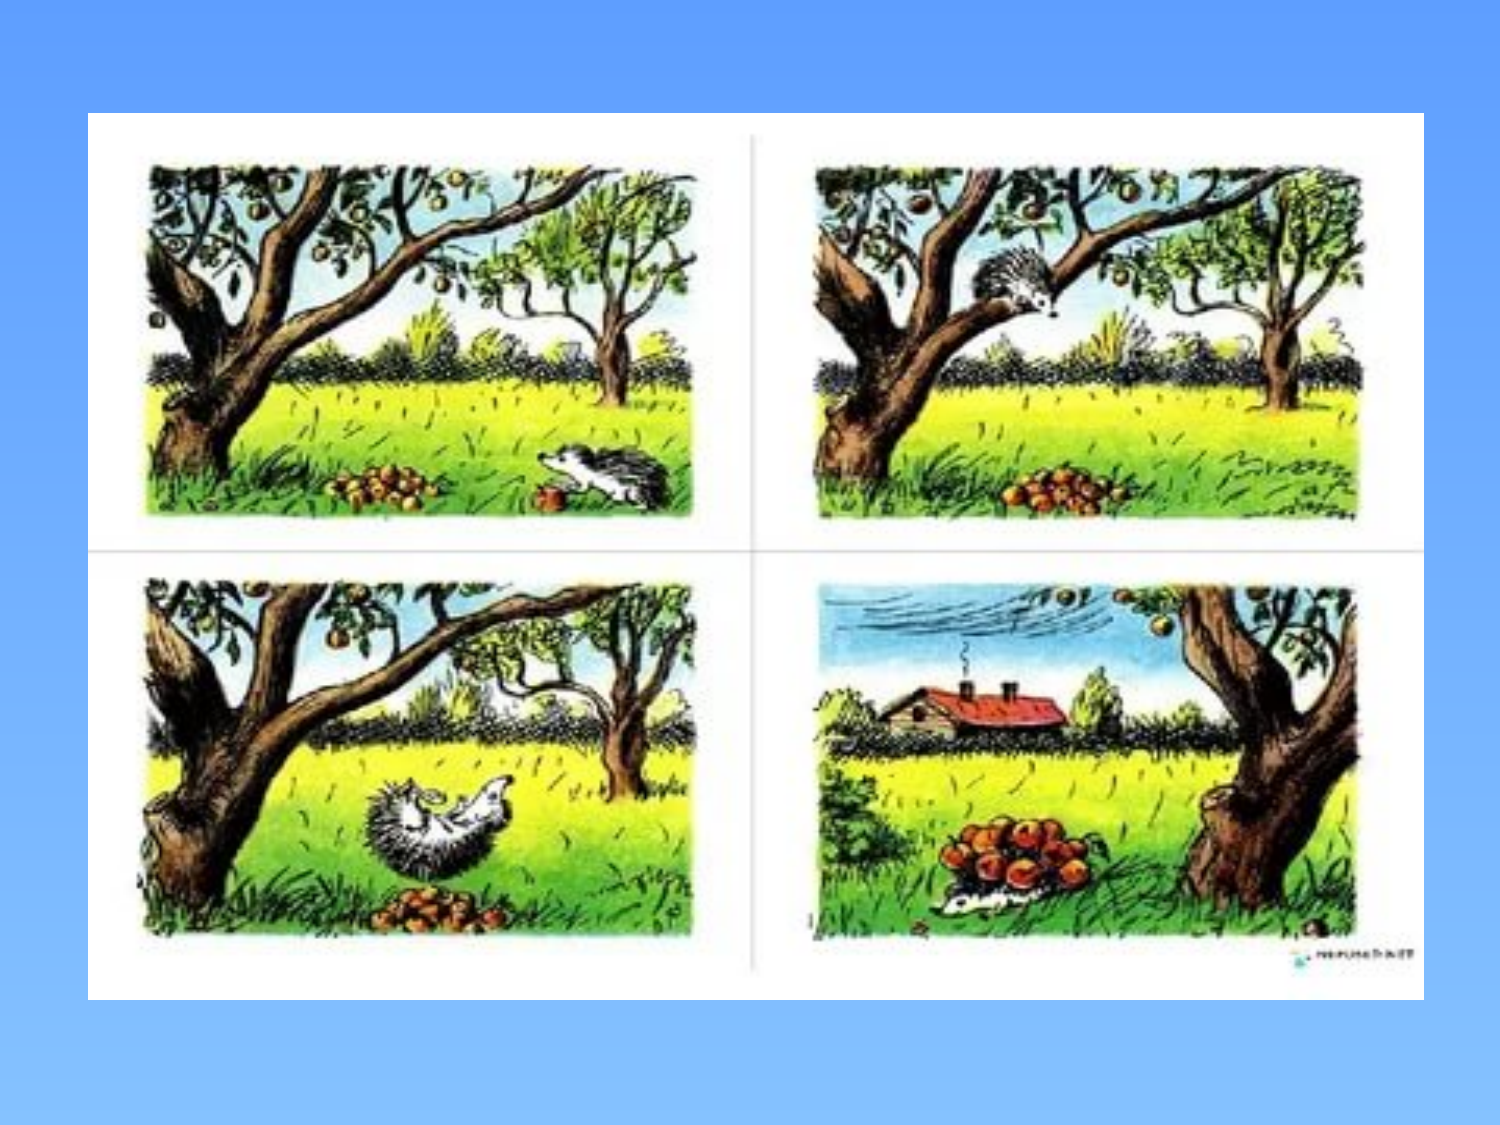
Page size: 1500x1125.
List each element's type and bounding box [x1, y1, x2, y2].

picture [88, 113, 1424, 1000]
